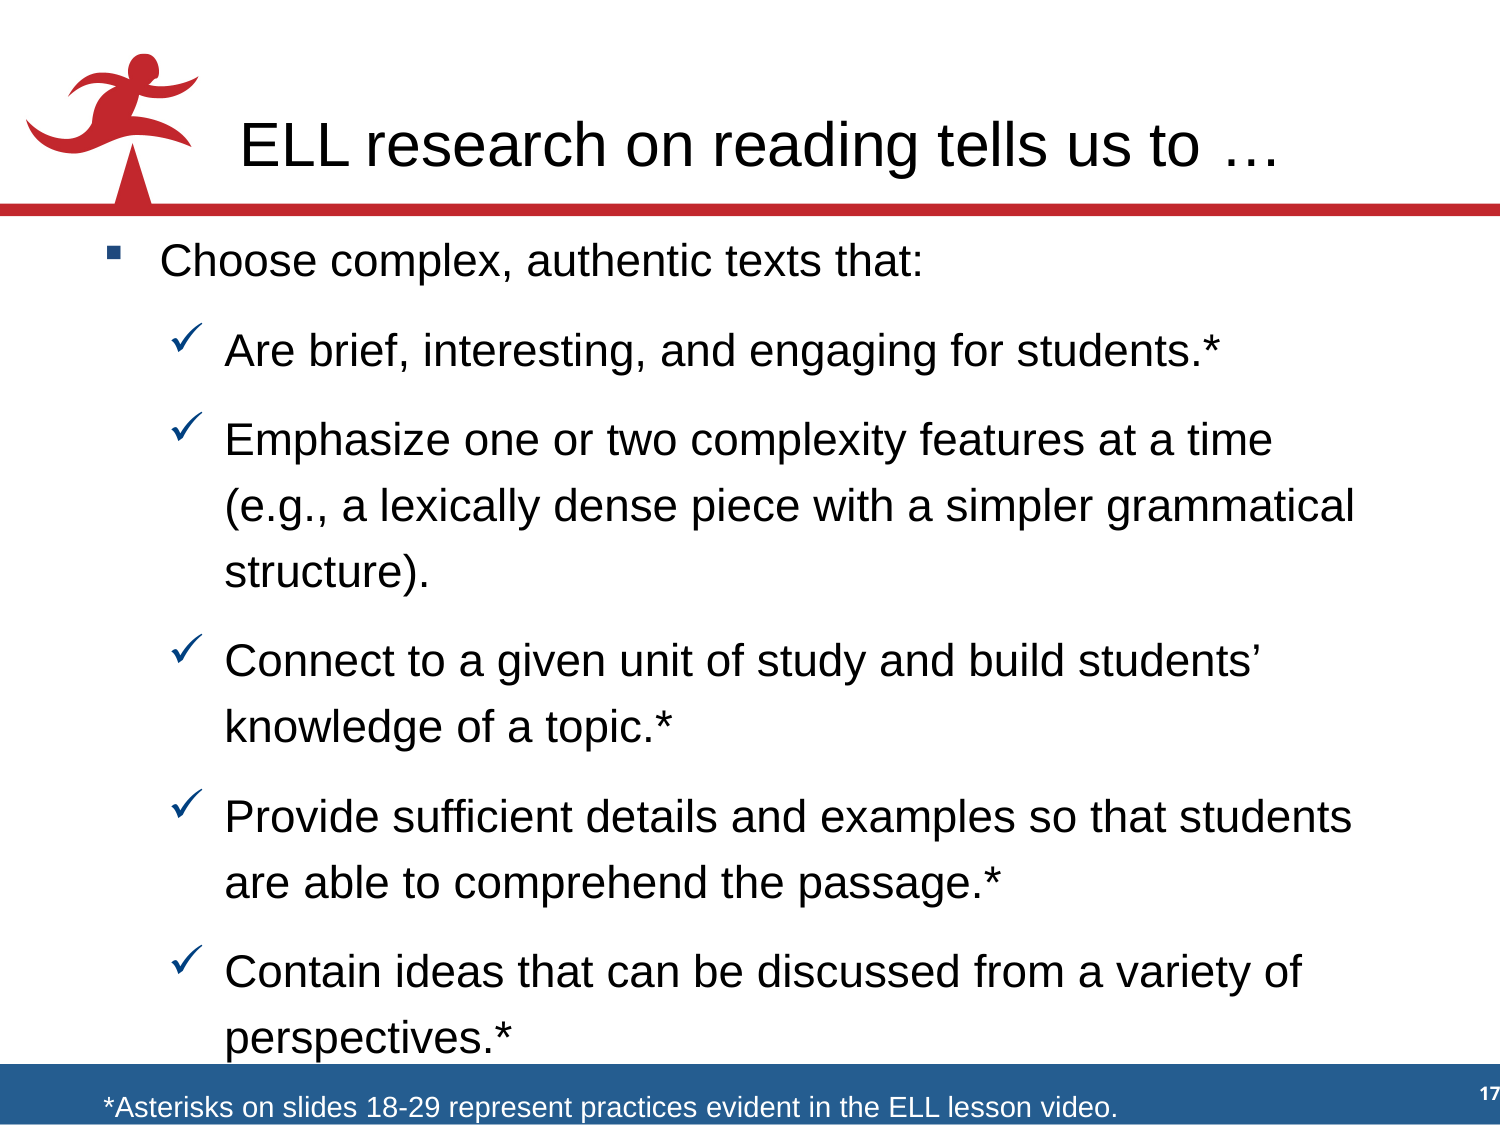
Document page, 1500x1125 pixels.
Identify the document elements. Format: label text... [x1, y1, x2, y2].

title ELL research on reading tells us to … [225, 75, 1464, 188]
list Choose complex, authentic texts that: Are brief, interesting, and engaging for students.* Emphasize one or two complexity features at a time (e.g., a lexically dense piece with a simpler grammatical structure). Connect to a given unit of study and build students’ knowledge of a topic.* Provide sufficient details and examples so that students are able to comprehend the passage.* Contain ideas that can be discussed from a variety of perspectives.* *Asterisks on slides 18-29 represent practices evident in the ELL lesson video. [77, 212, 1406, 1063]
picture [0, 0, 1500, 1125]
